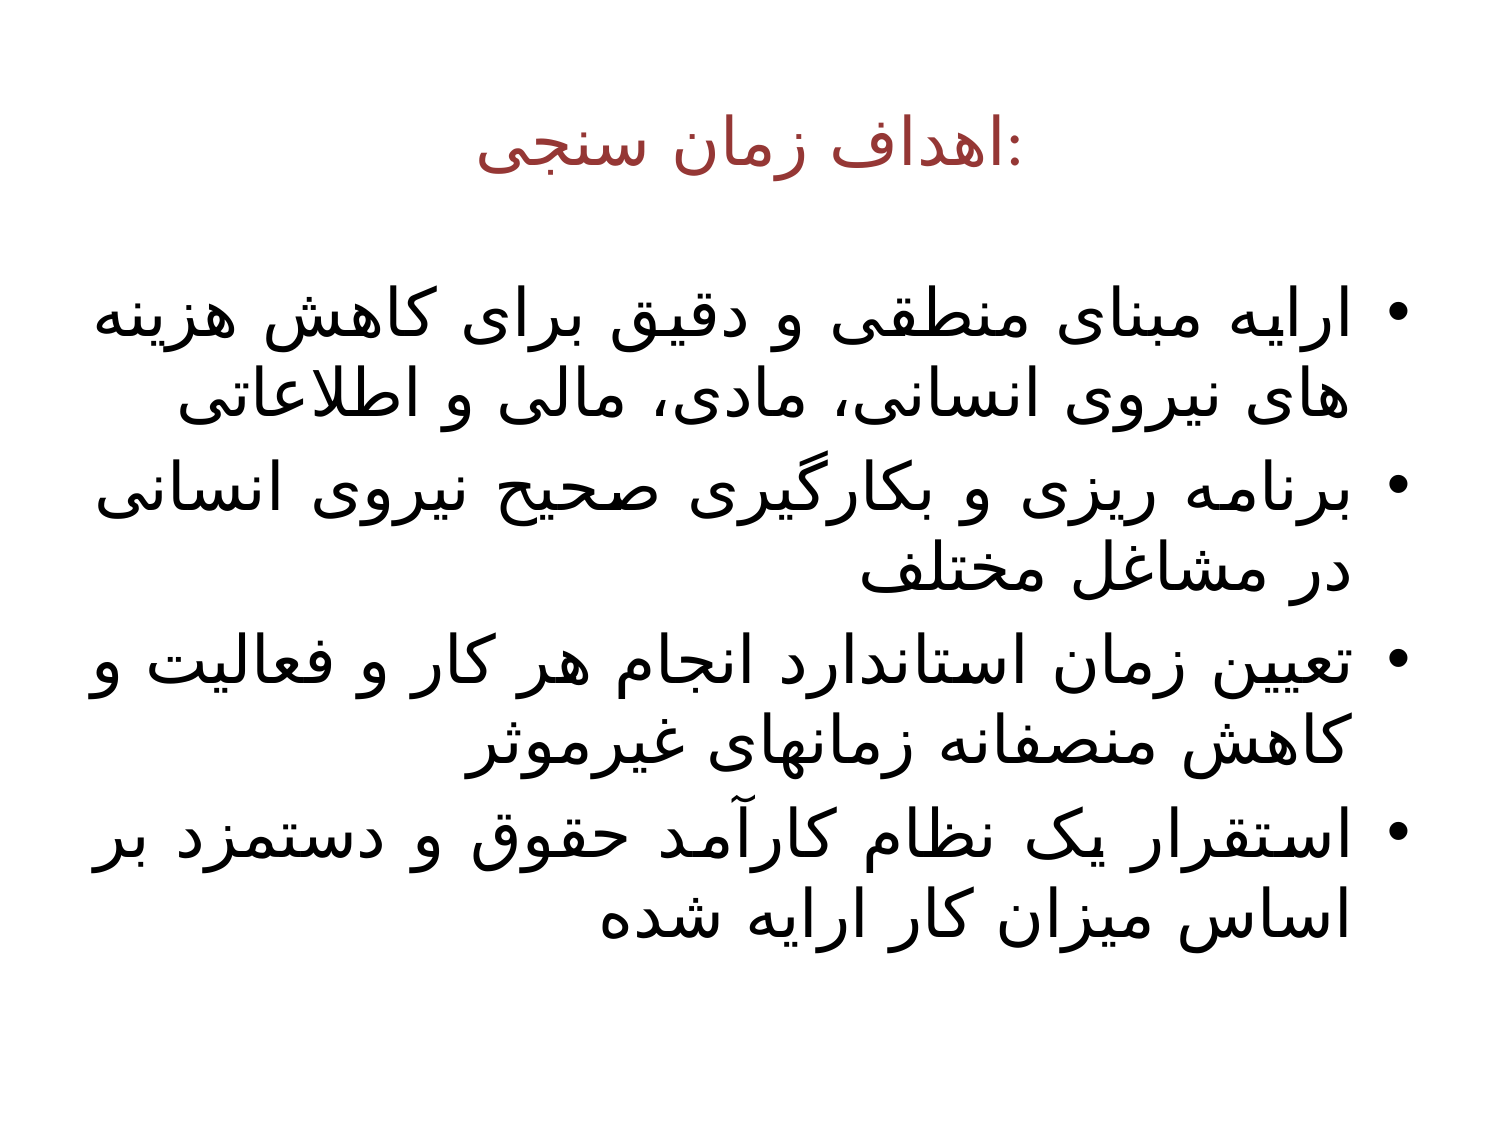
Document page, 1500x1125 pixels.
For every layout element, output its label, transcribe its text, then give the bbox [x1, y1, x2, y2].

title اهداف زمان سنجی: [75, 45, 1425, 233]
list ارایه مبنای منطقی و دقیق برای کاهش هزینه های نیروی انسانی، مادی، مالی و اطلاعاتی برنامه ریزی و بکارگیری صحیح نیروی انسانی در مشاغل مختلف تعیین زمان استاندارد انجام هر کار و فعالیت و کاهش منصفانه زمانهای غیرموثر استقرار یک نظام کارآمد حقوق و دستمزد بر اساس میزان کار ارایه شده [75, 262, 1425, 1005]
